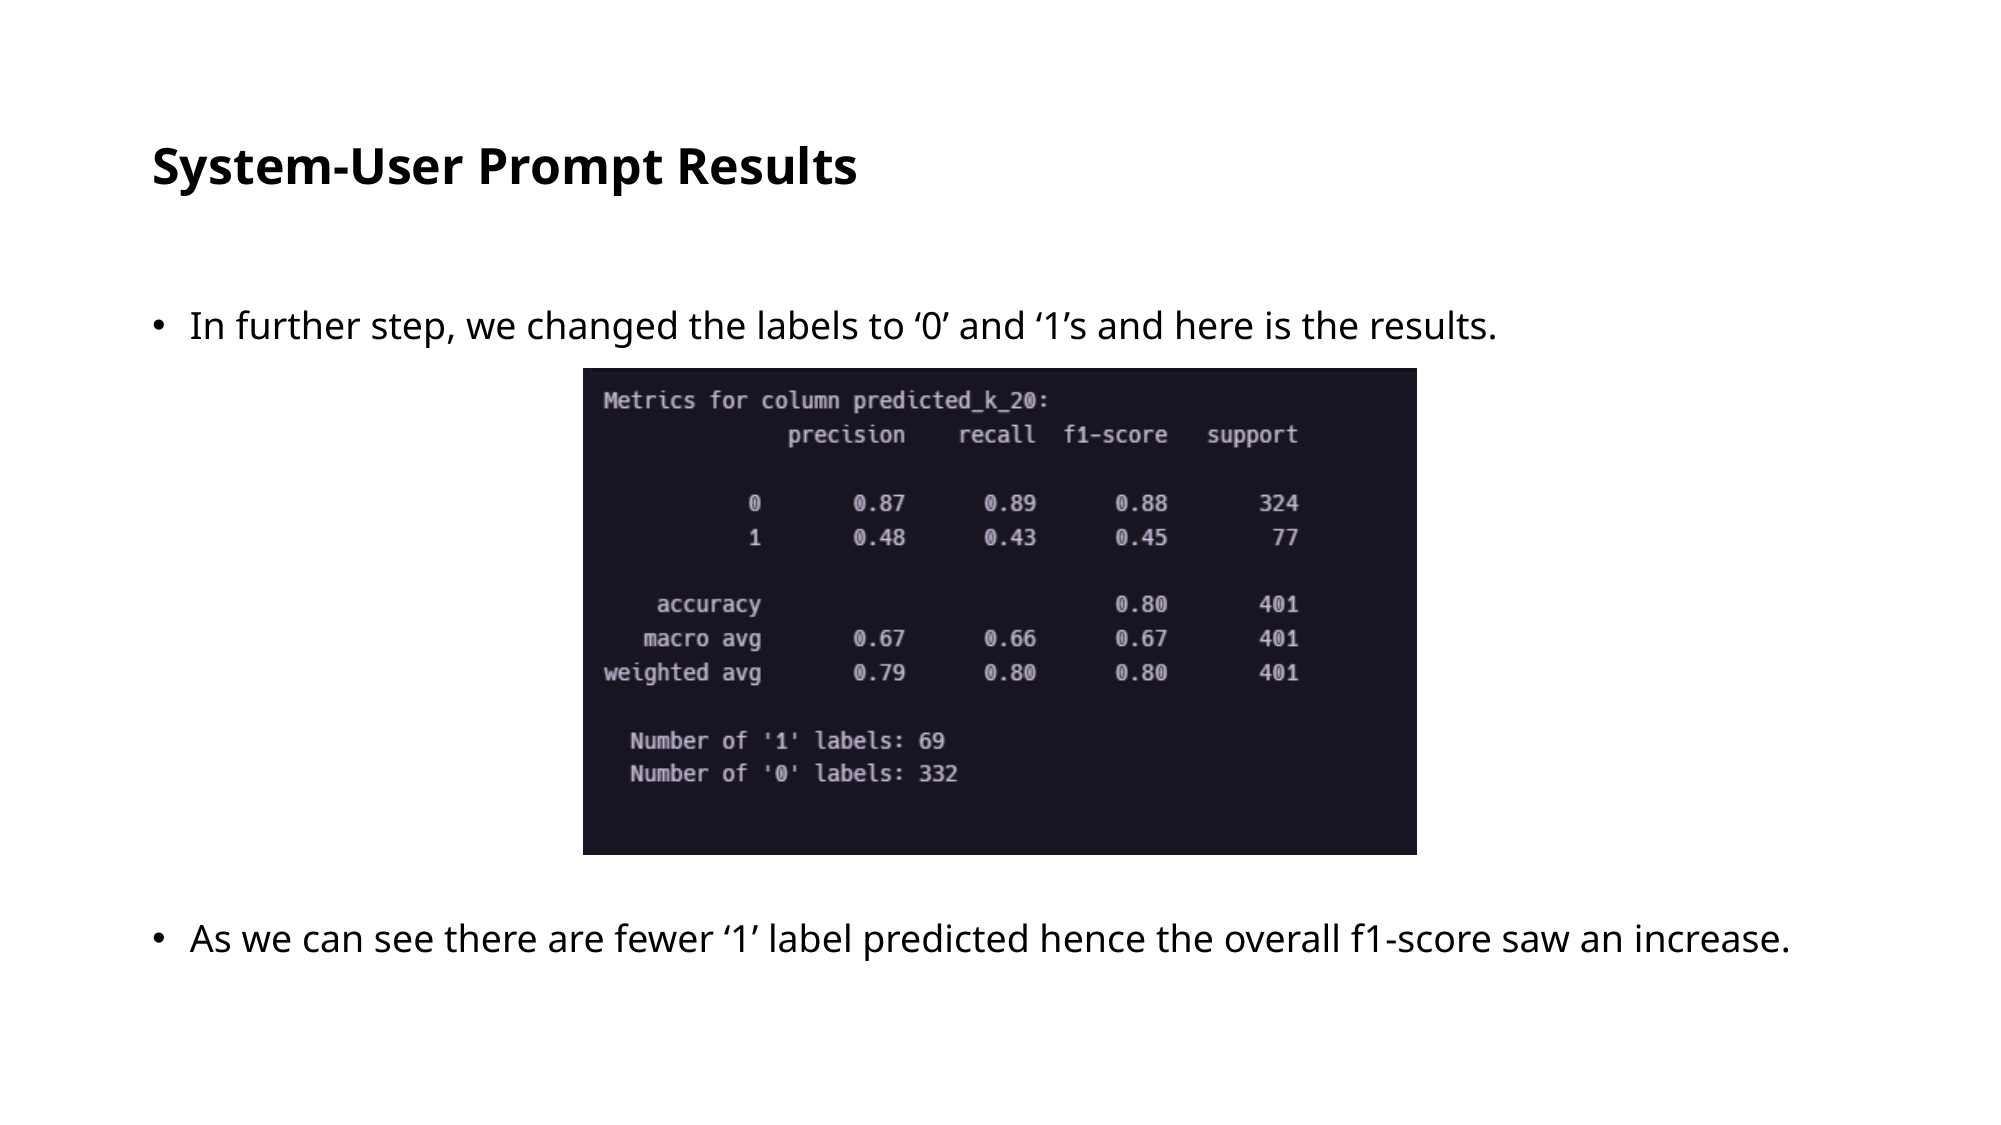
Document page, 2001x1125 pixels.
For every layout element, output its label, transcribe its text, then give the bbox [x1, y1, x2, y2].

title System-User Prompt Results [137, 59, 1863, 278]
list In further step, we changed the labels to ‘0’ and ‘1’s and here is the results. As we can see there are fewer ‘1’ label predicted hence the overall f1-score saw an increase. [137, 299, 1863, 1014]
picture [583, 367, 1417, 856]
